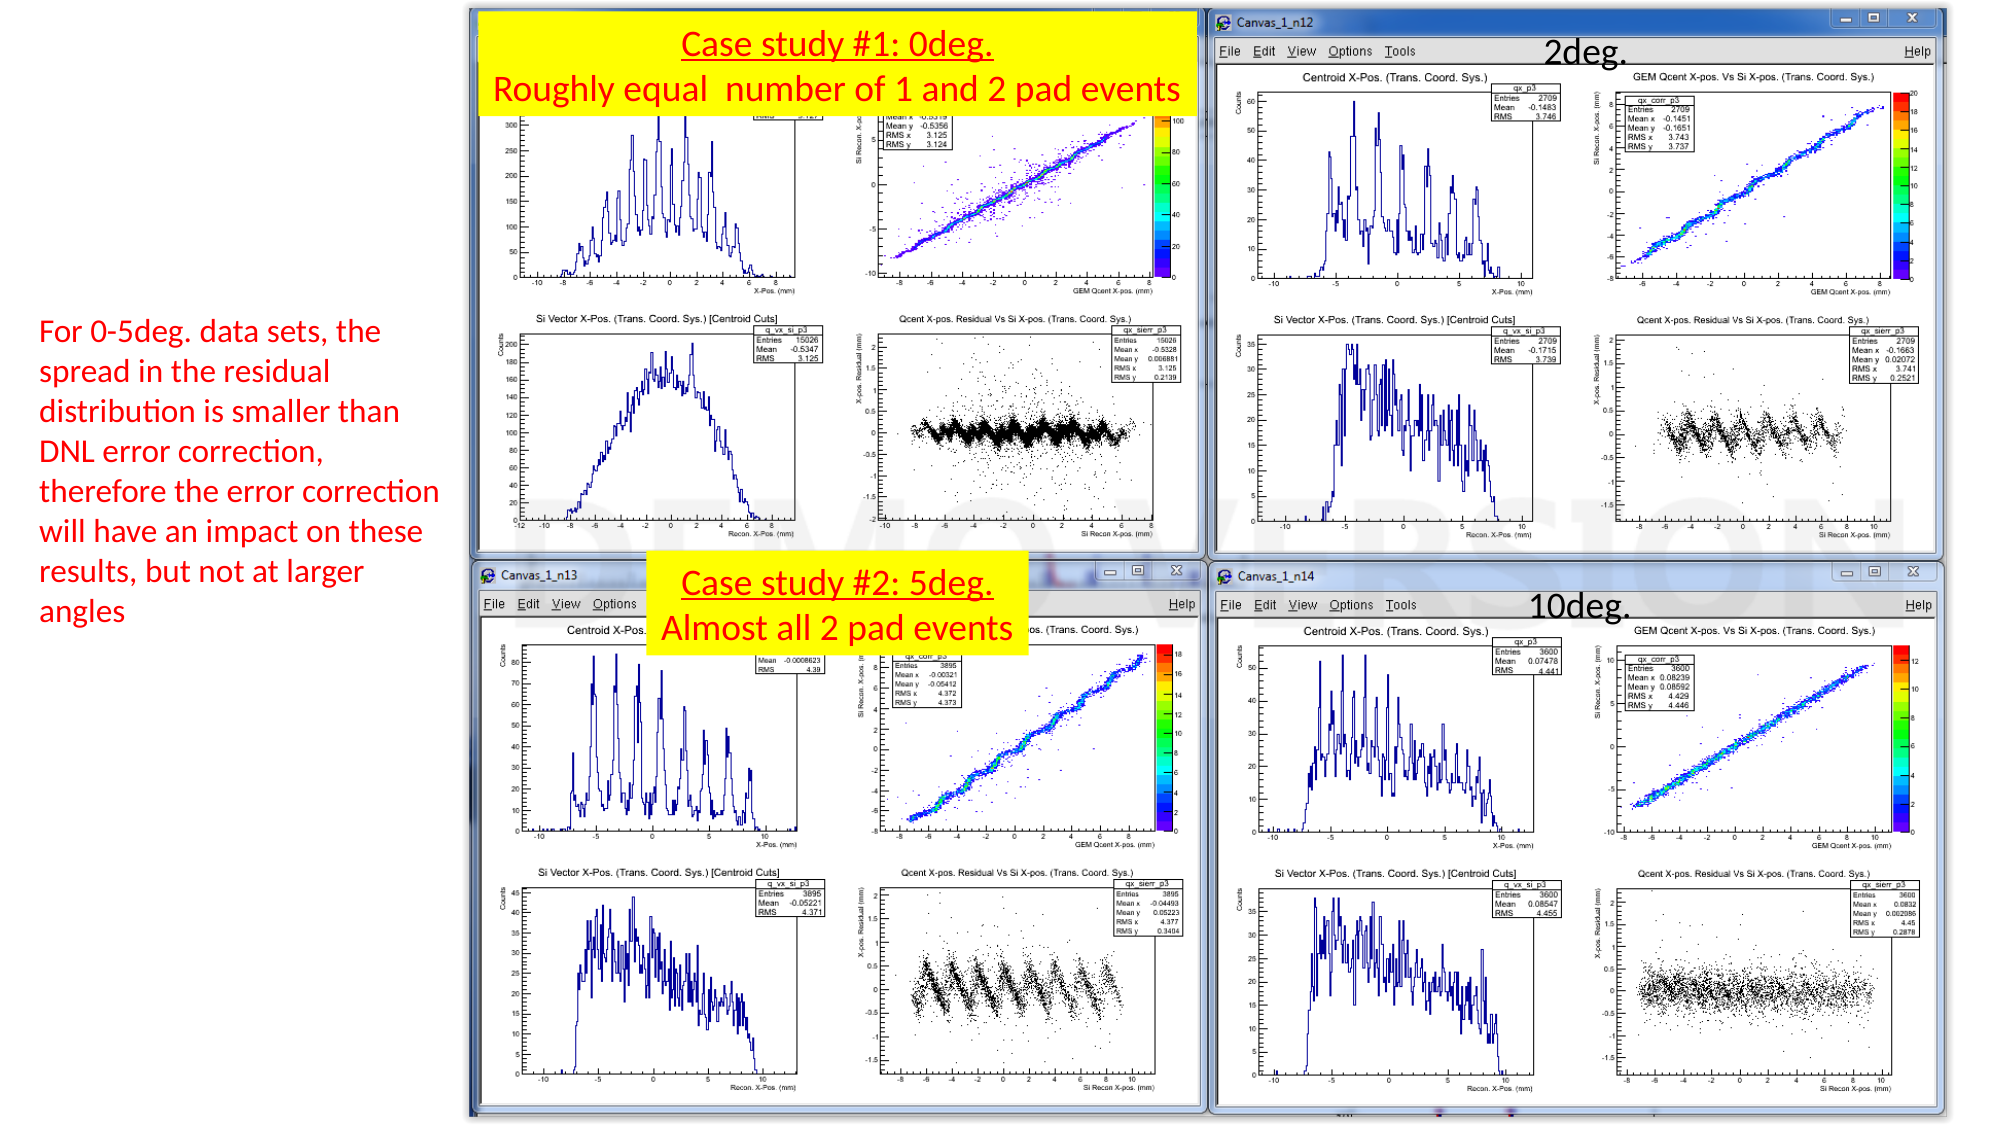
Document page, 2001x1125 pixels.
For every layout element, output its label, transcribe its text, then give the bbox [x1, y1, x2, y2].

picture [460, 0, 1955, 1125]
text_box For 0-5deg. data sets, the spread in the residual distribution is smaller than DNL error correction, therefore the error correction will have an impact on these results, but not at larger angles [24, 302, 460, 637]
